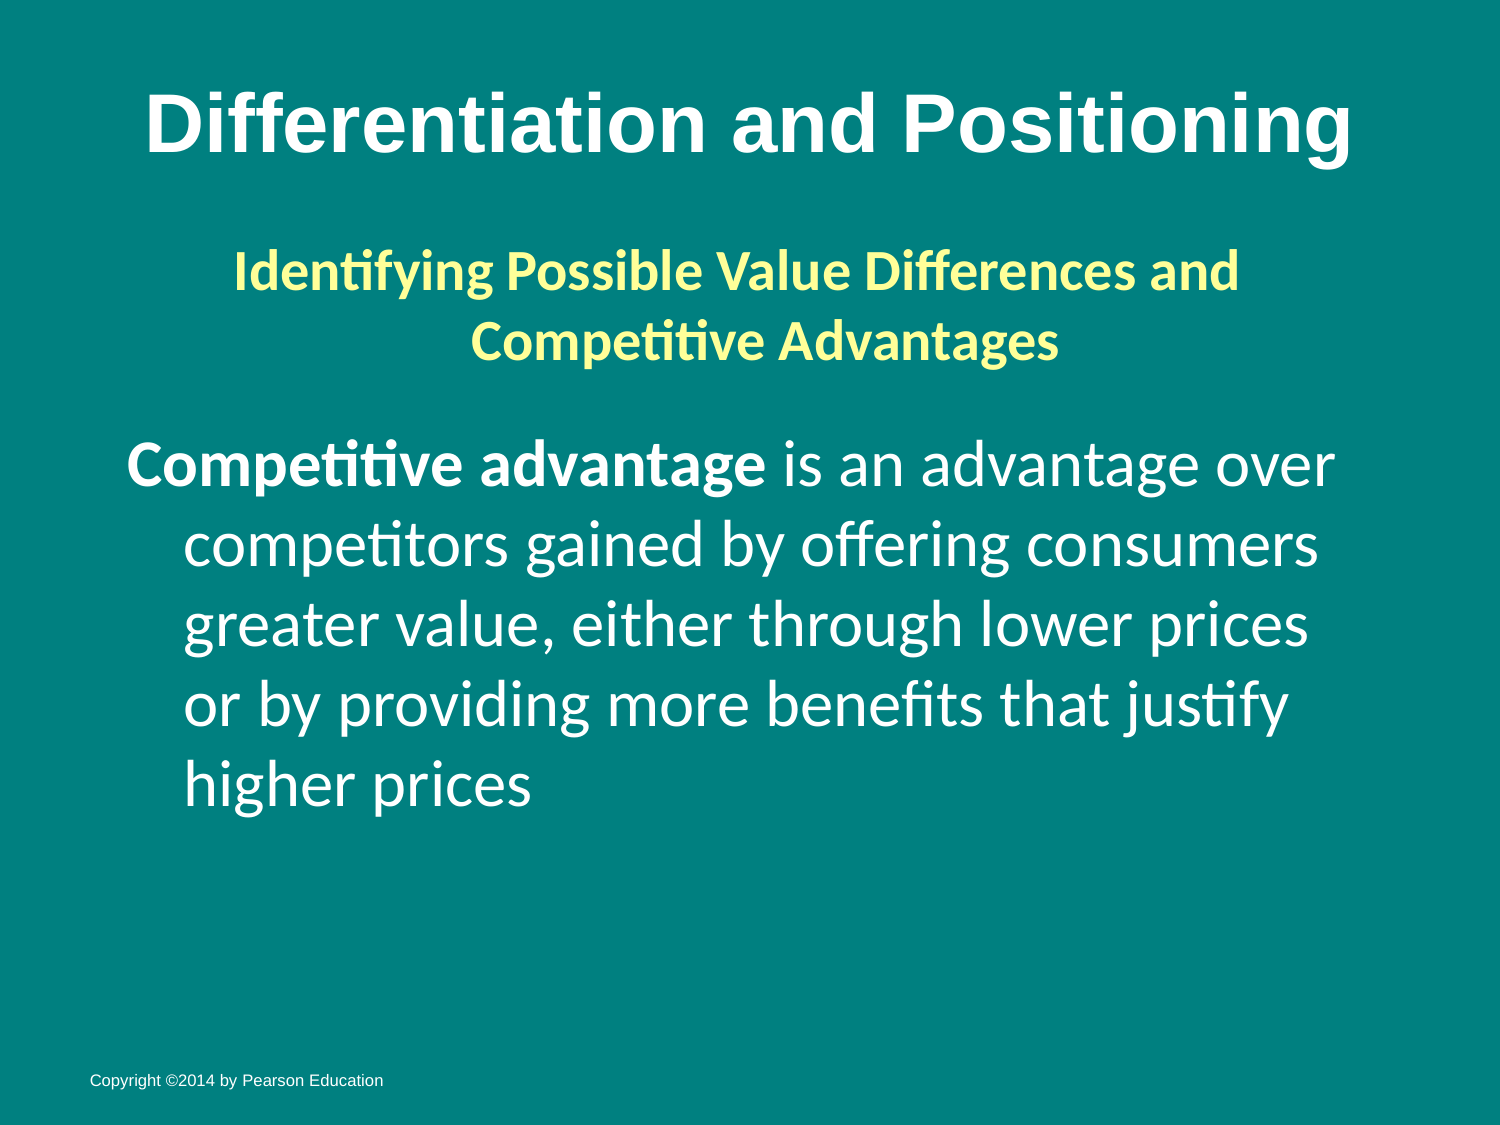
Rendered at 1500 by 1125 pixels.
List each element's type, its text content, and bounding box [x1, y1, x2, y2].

text_box Copyright ©2014 by Pearson Education [74, 1062, 825, 1098]
list Competitive advantage is an advantage over competitors gained by offering consumers greater value, either through lower prices or by providing more benefits that justify higher prices [112, 412, 1388, 1088]
title Differentiation and Positioning [112, 37, 1388, 226]
list Identifying Possible Value Differences and Competitive Advantages [149, 224, 1326, 388]
